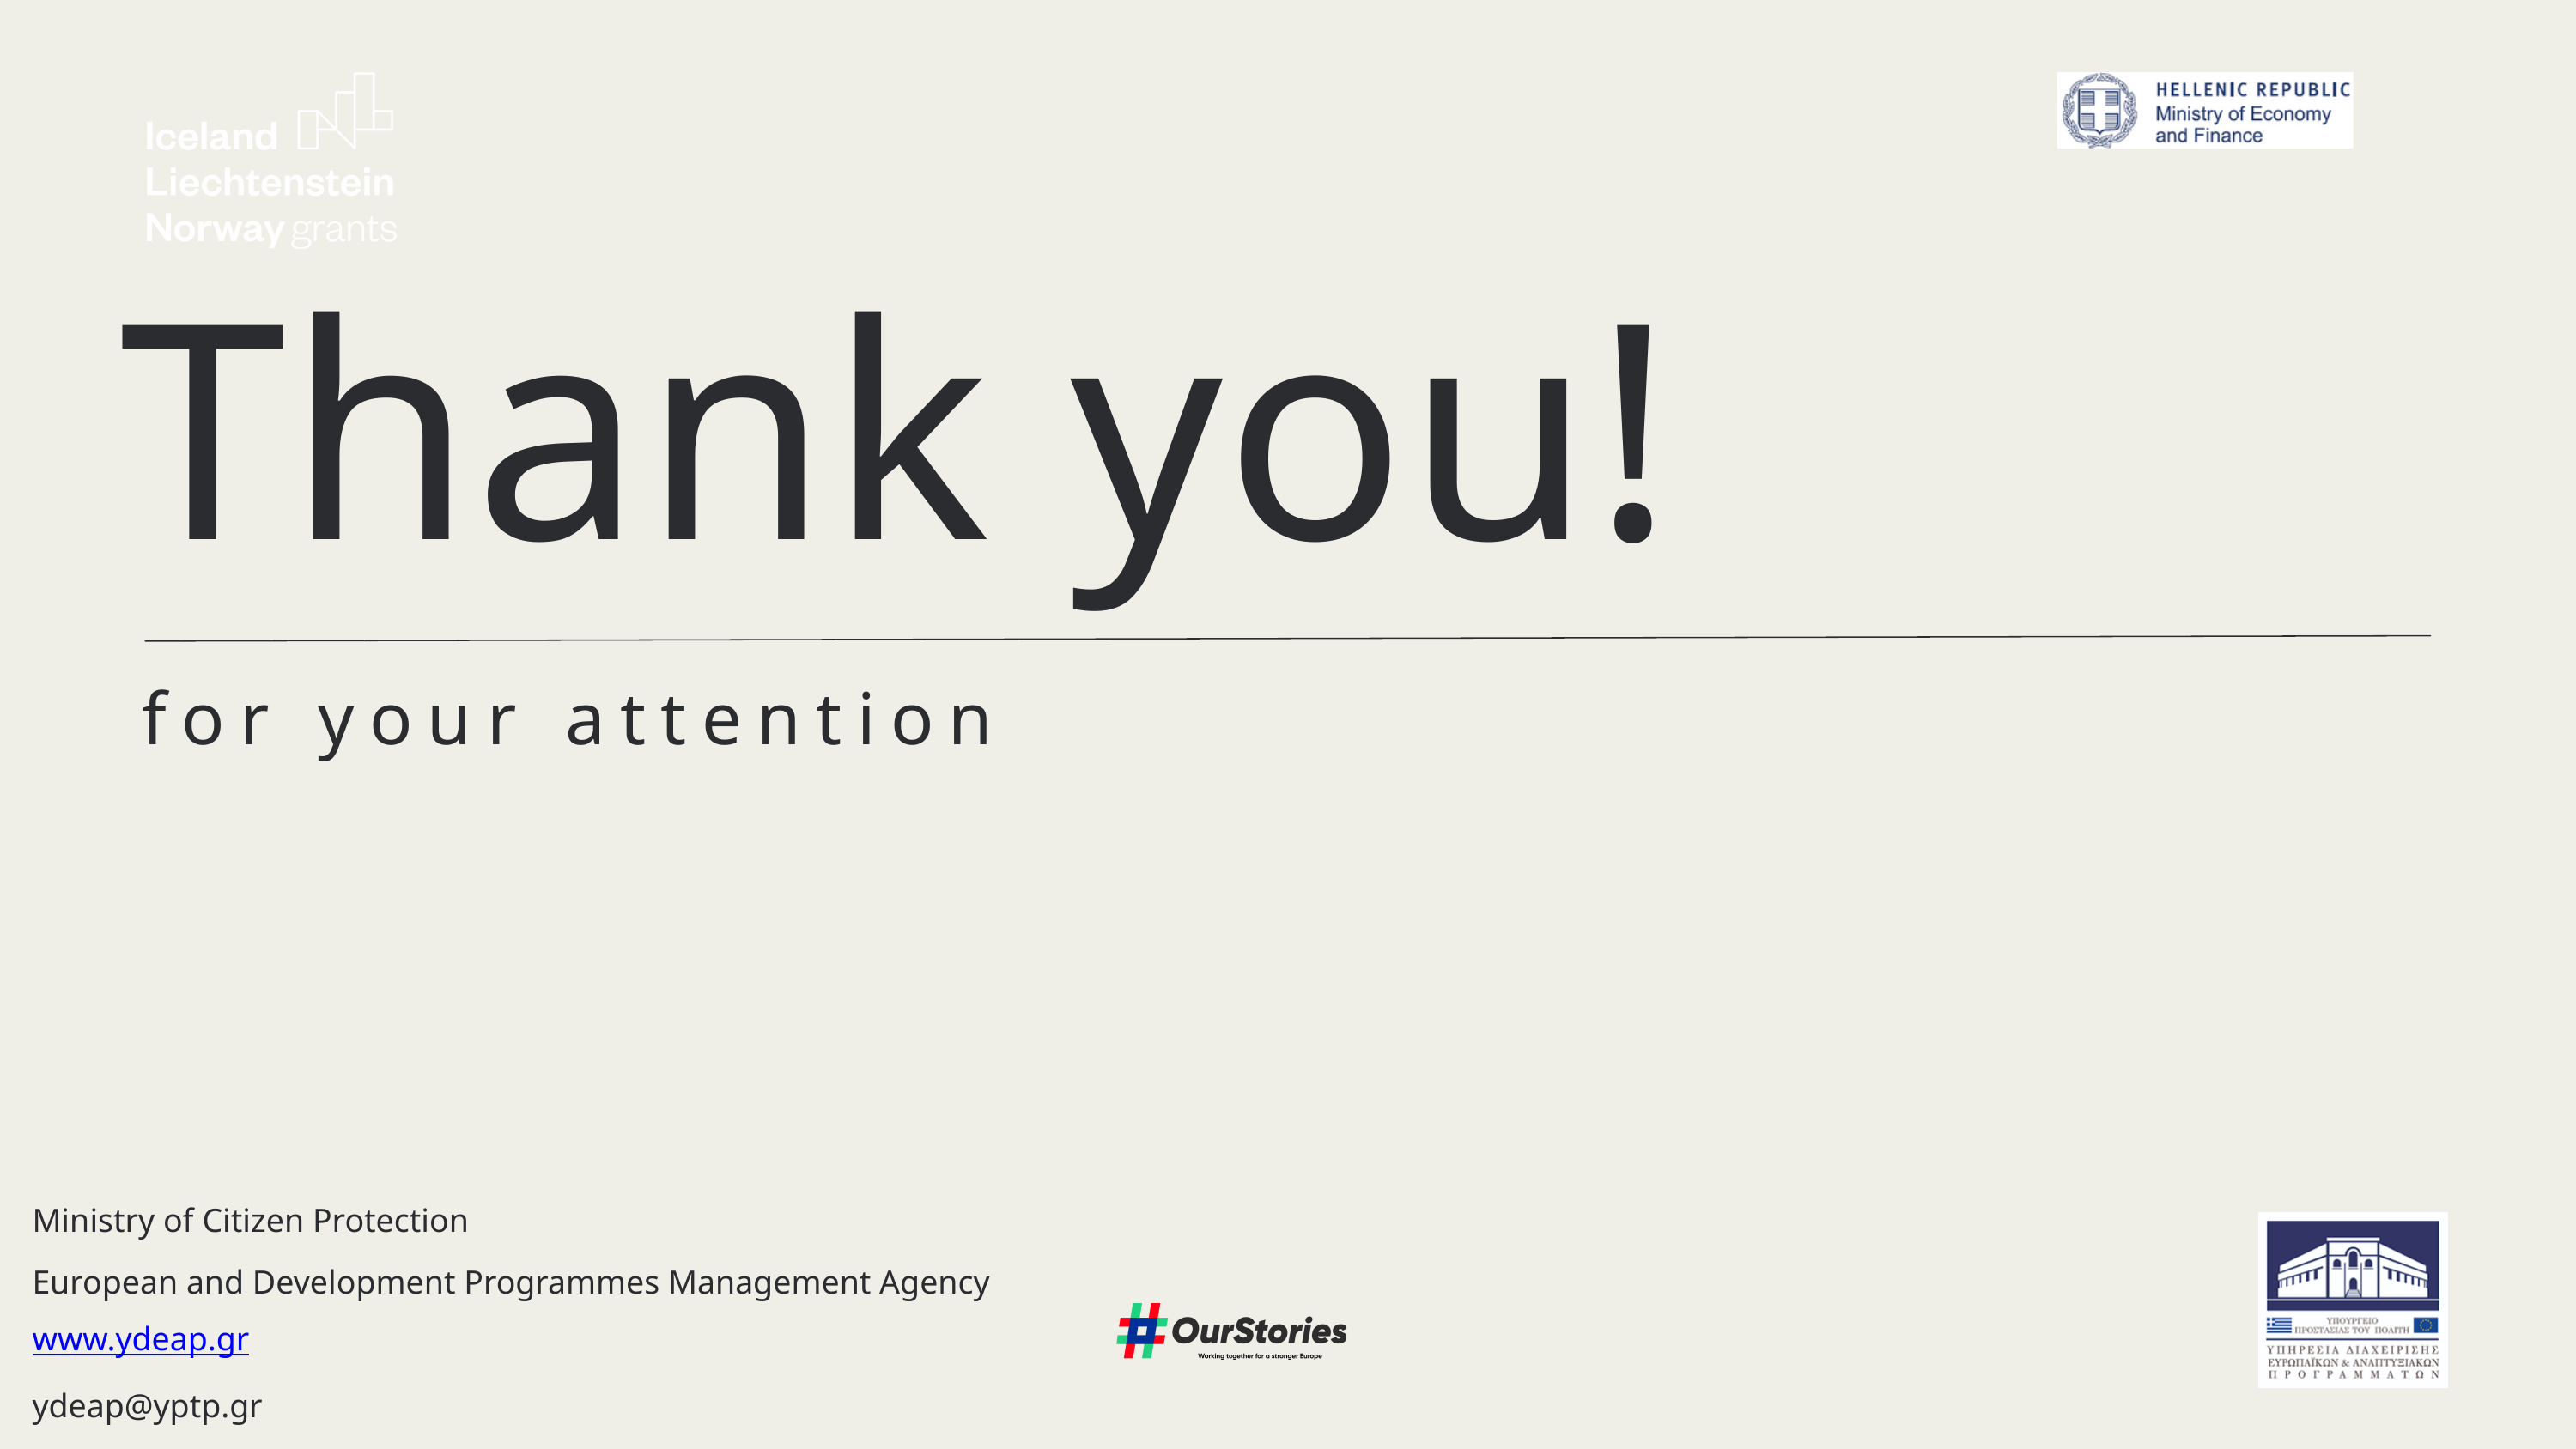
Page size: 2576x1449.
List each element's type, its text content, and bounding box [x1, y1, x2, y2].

text_box [1116, 1303, 1347, 1360]
text_box Thank you! [119, 326, 2432, 600]
text_box Ministry of Citizen Protection European and Development Programmes Management Agency www.ydeap.gr ydeap@yptp.gr [32, 1177, 1140, 1424]
picture [2258, 1212, 2448, 1388]
text_box [2057, 72, 2354, 149]
text_box [144, 72, 398, 250]
text_box for your attention [142, 665, 2428, 759]
